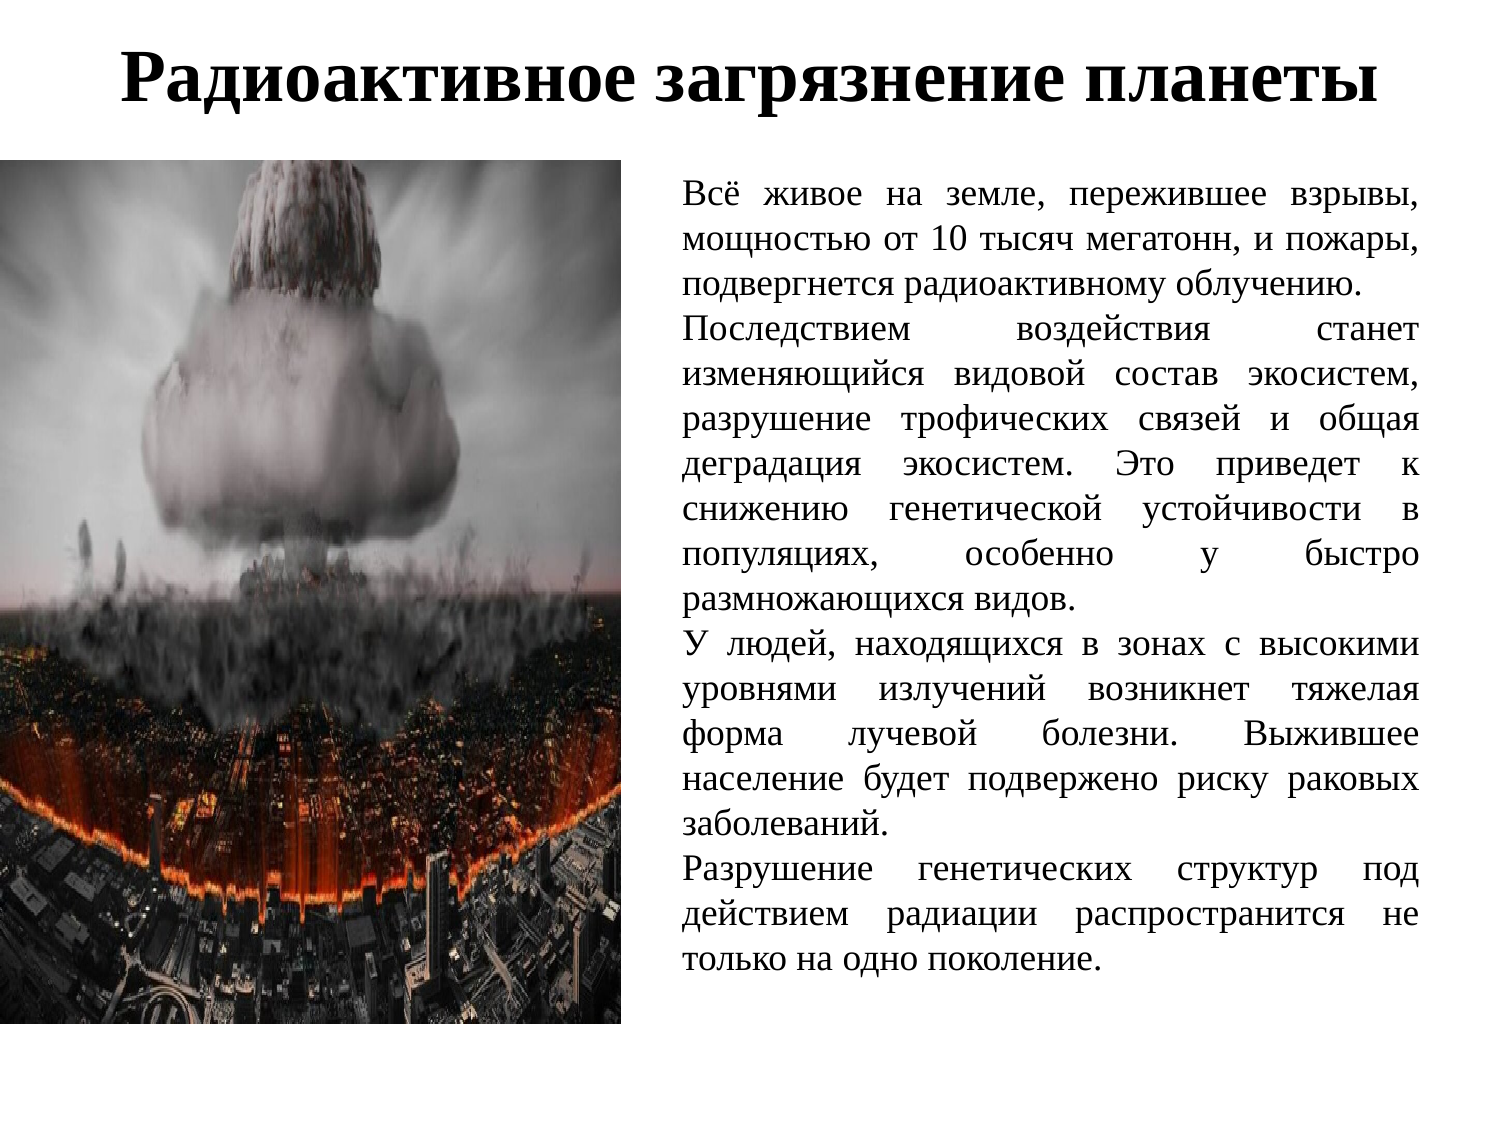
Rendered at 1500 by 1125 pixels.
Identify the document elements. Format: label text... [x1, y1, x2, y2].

text_box Всё живое на земле, пережившее взрывы, мощностью от 10 тысяч мегатонн, и пожары, подвергнется радиоактивному облучению. Последствием воздействия станет изменяющийся видовой состав экосистем, разрушение трофических связей и общая деградация экосистем. Это приведет к снижению генетической устойчивости в популяциях, особенно у быстро размножающихся видов. У людей, находящихся в зонах с высокими уровнями излучений возникнет тяжелая форма лучевой болезни. Выжившее население будет подвержено риску раковых заболеваний. Разрушение генетических структур под действием радиации распространится не только на одно поколение. [667, 160, 1436, 986]
picture [0, 160, 621, 1024]
list Радиоактивное загрязнение планеты [41, 19, 1459, 126]
